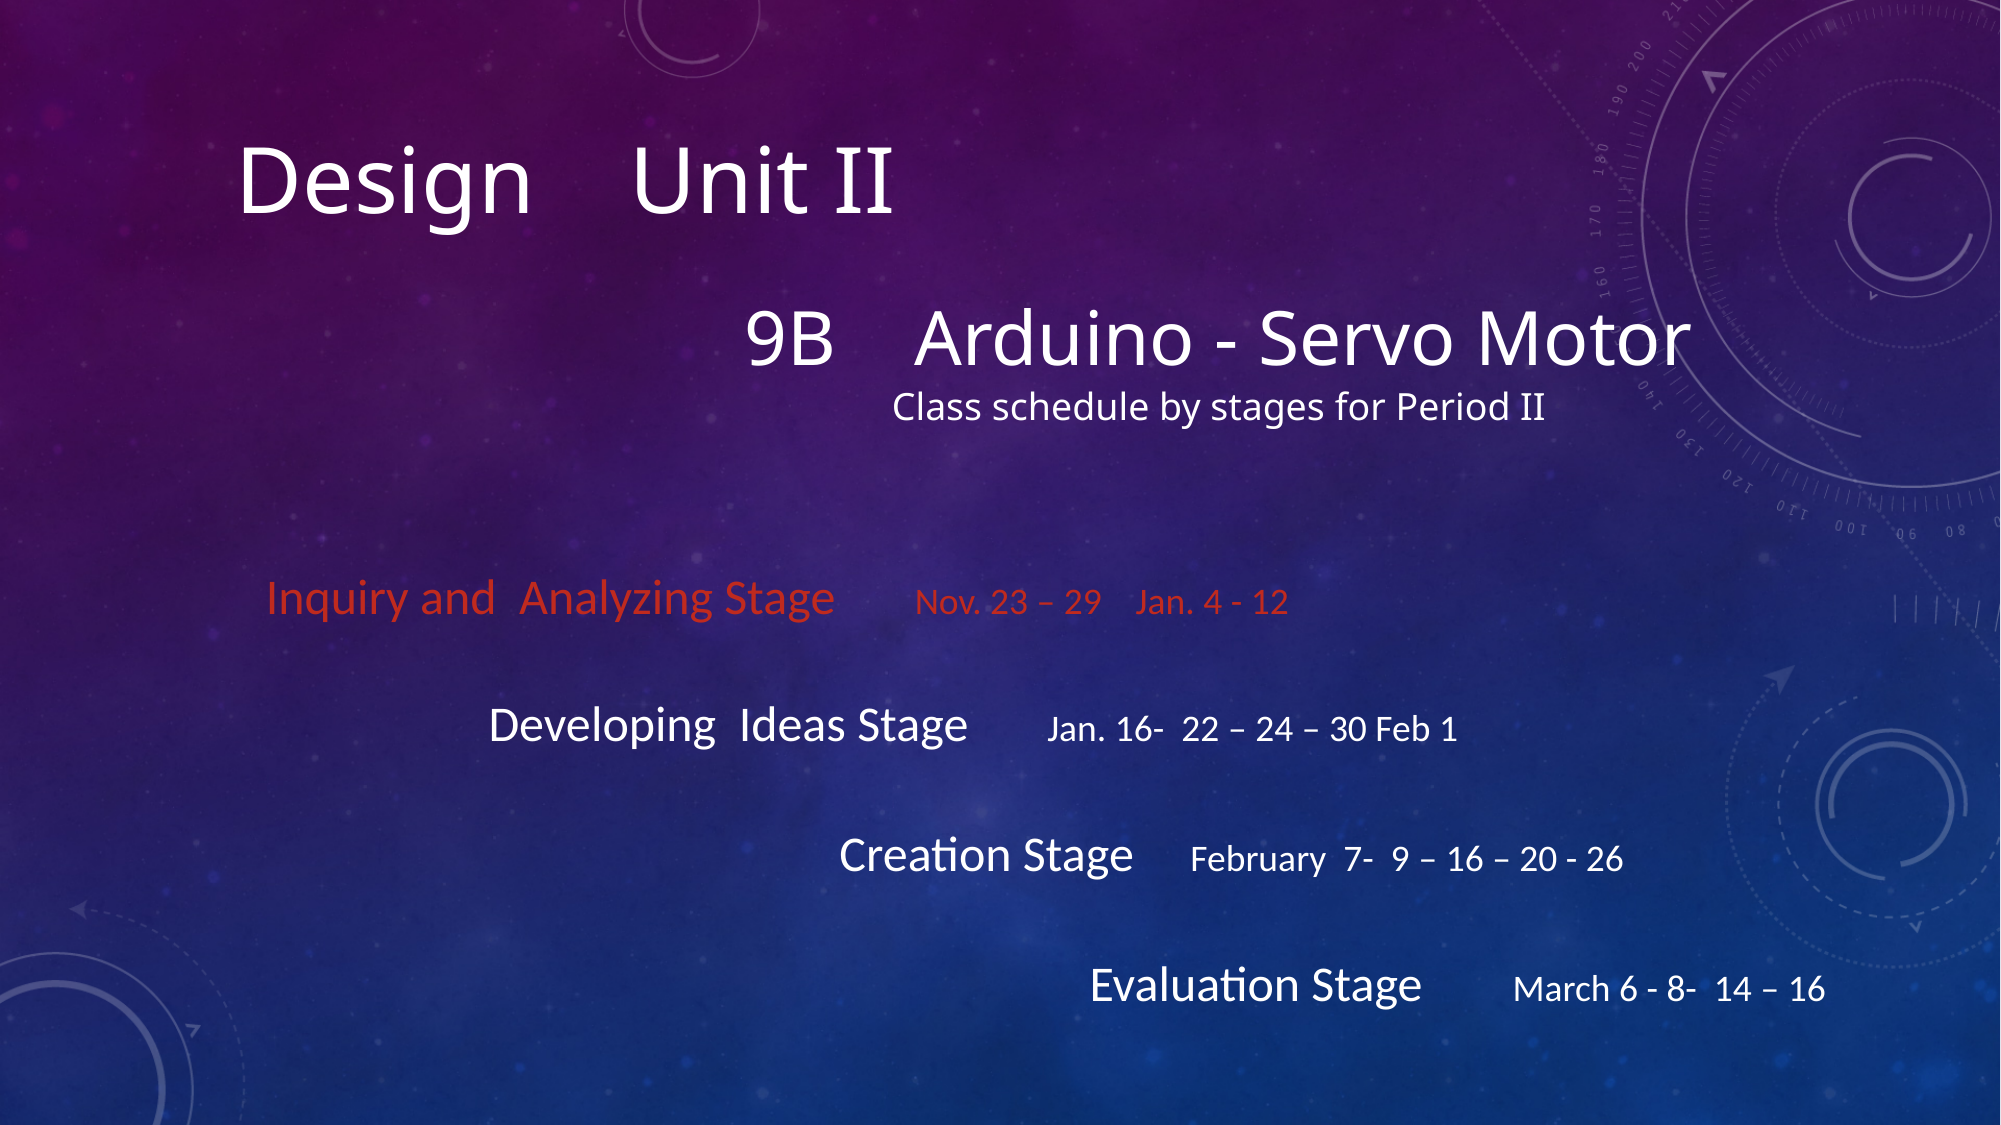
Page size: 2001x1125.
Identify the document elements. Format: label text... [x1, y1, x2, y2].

text_box Creation Stage February 7- 9 – 16 – 20 - 26 [824, 814, 1648, 889]
picture [0, 0, 2001, 1125]
text_box 9B Arduino - Servo Motor [730, 282, 1709, 375]
text_box Developing Ideas Stage Jan. 16- 22 – 24 – 30 Feb 1 [473, 683, 1482, 759]
text_box Inquiry and Analyzing Stage Nov. 23 – 29 Jan. 4 - 12 [251, 556, 1322, 632]
text_box Class schedule by stages for Period II [699, 375, 1740, 436]
text_box Design Unit II [220, 114, 912, 240]
text_box Evaluation Stage March 6 - 8- 14 – 16 [1074, 944, 1850, 1020]
